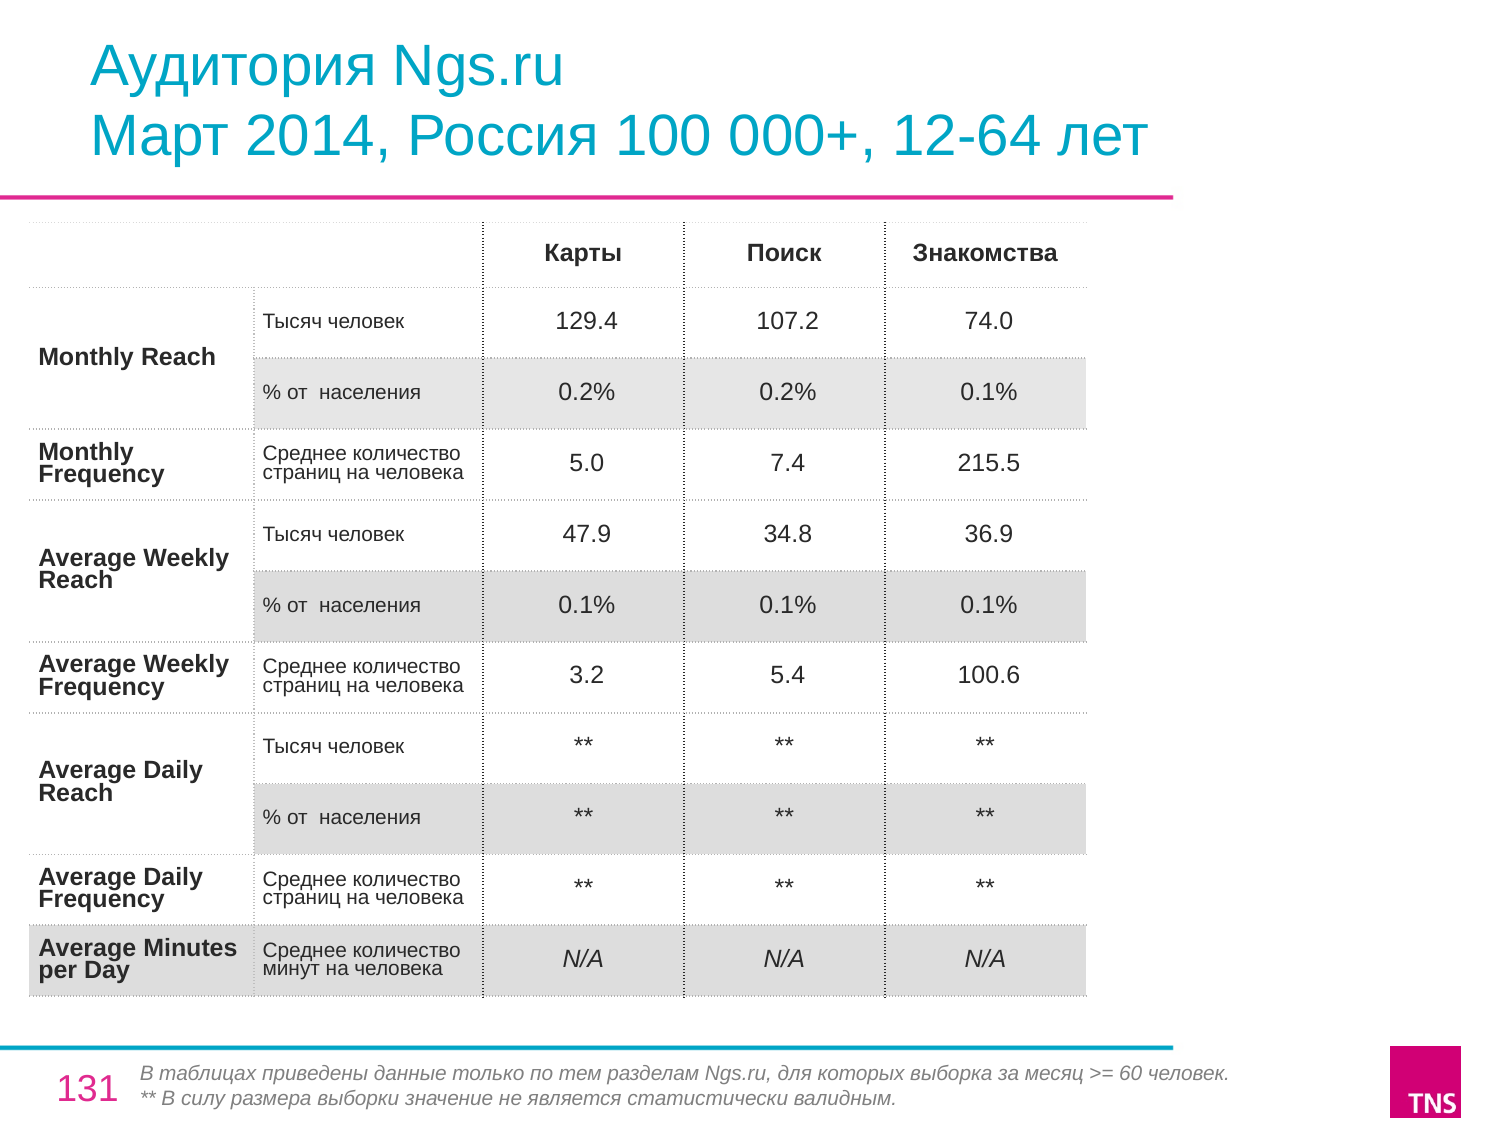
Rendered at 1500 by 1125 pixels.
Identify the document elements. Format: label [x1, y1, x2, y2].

picture [0, 0, 1500, 1125]
table_cell [29, 287, 1086, 996]
slide_number [40, 1055, 392, 1125]
table_header [29, 223, 1086, 287]
text_box [124, 1052, 1463, 1117]
title [74, 8, 1476, 187]
